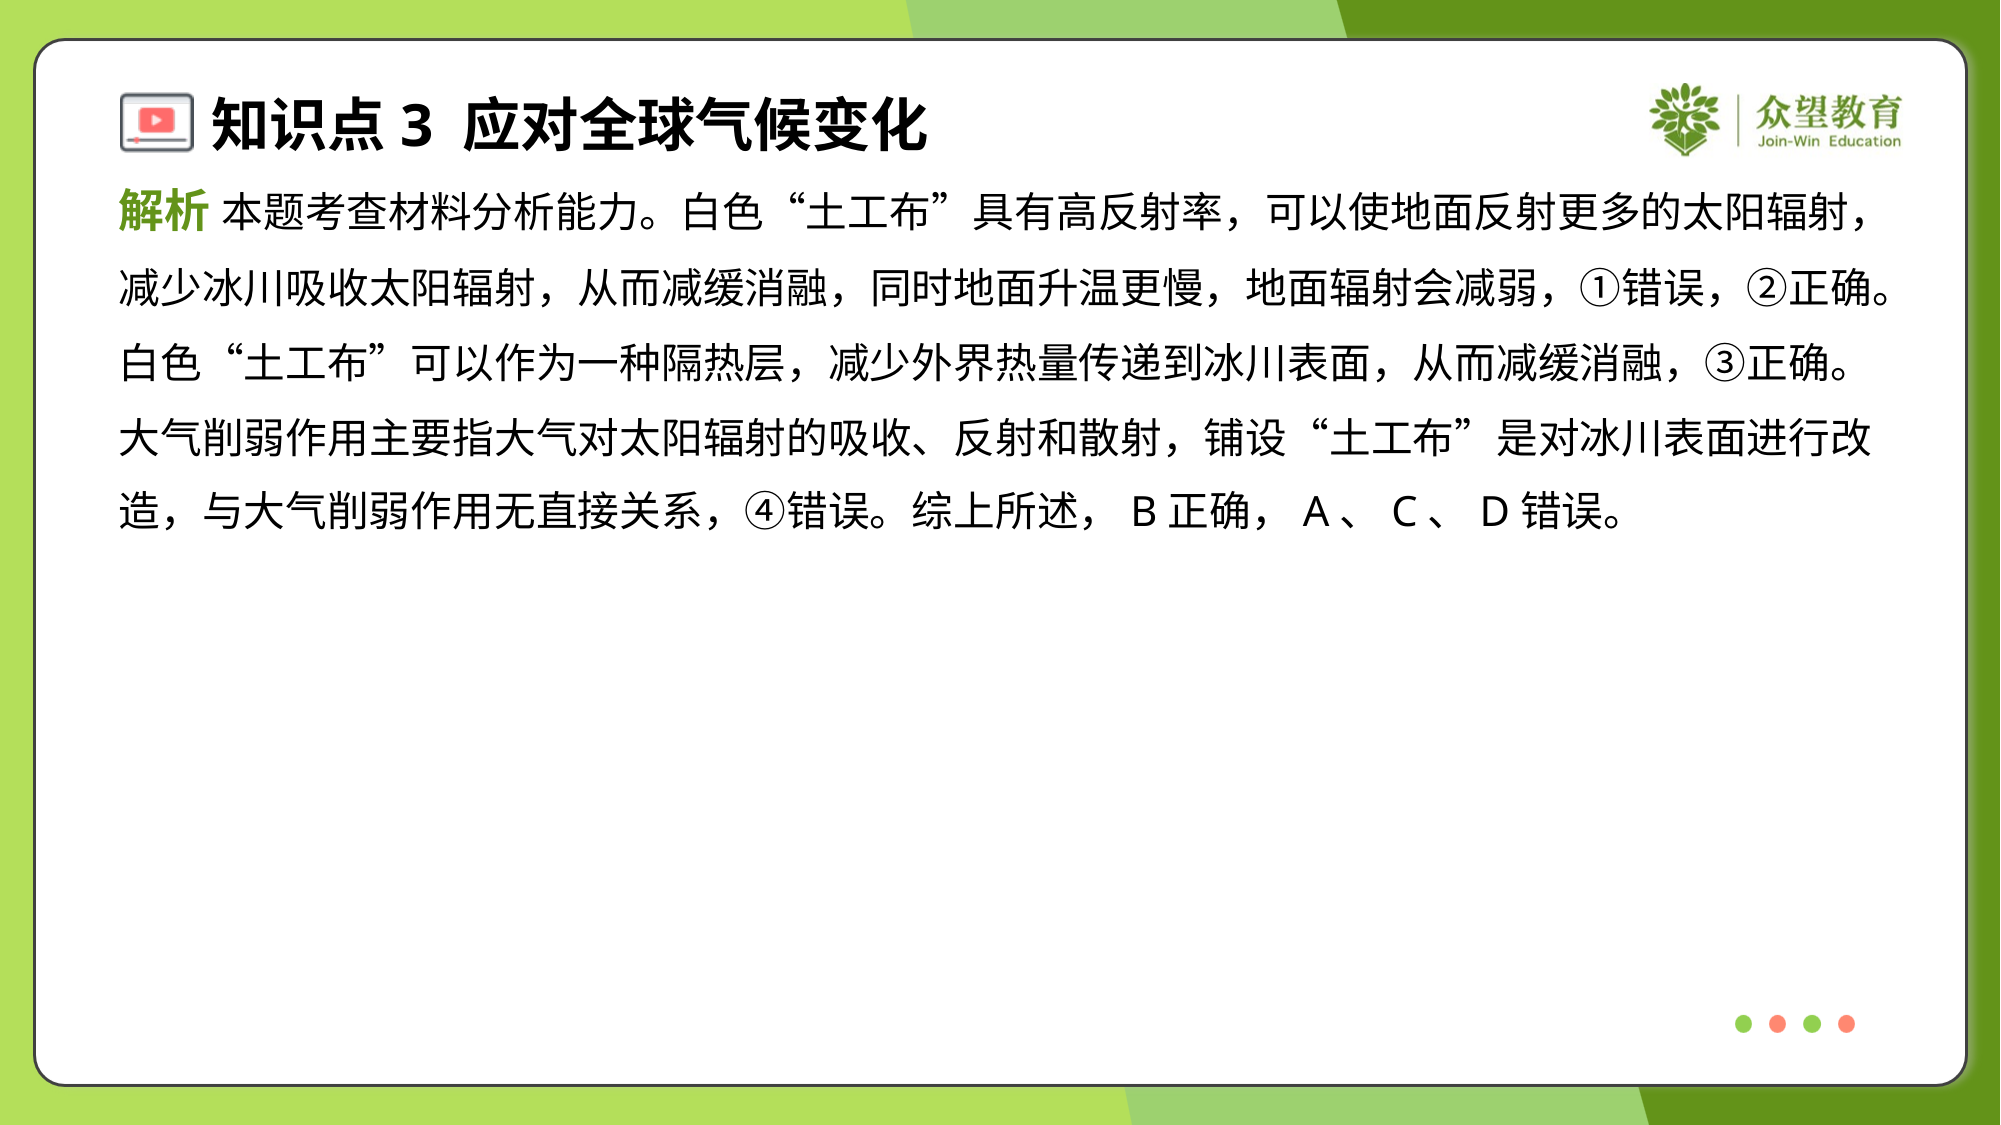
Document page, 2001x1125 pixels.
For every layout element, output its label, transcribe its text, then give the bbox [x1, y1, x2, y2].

text_box 解析 本题考查材料分析能力。白色“土工布”具有高反射率，可以使地面反射更多的太阳辐射， 减少冰川吸收太阳辐射，从而减缓消融，同时地面升温更慢，地面辐射会减弱，①错误，②正确。 白色“土工布”可以作为一种隔热层，减少外界热量传递到冰川表面，从而减缓消融，③正确。 大气削弱作用主要指大气对太阳辐射的吸收、反射和散射，铺设“土工布”是对冰川表面进行改 造，与大气削弱作用无直接关系，④错误。综上所述，B正确，A、C、D错误。 [118, 159, 1883, 527]
picture [0, 0, 2000, 1125]
